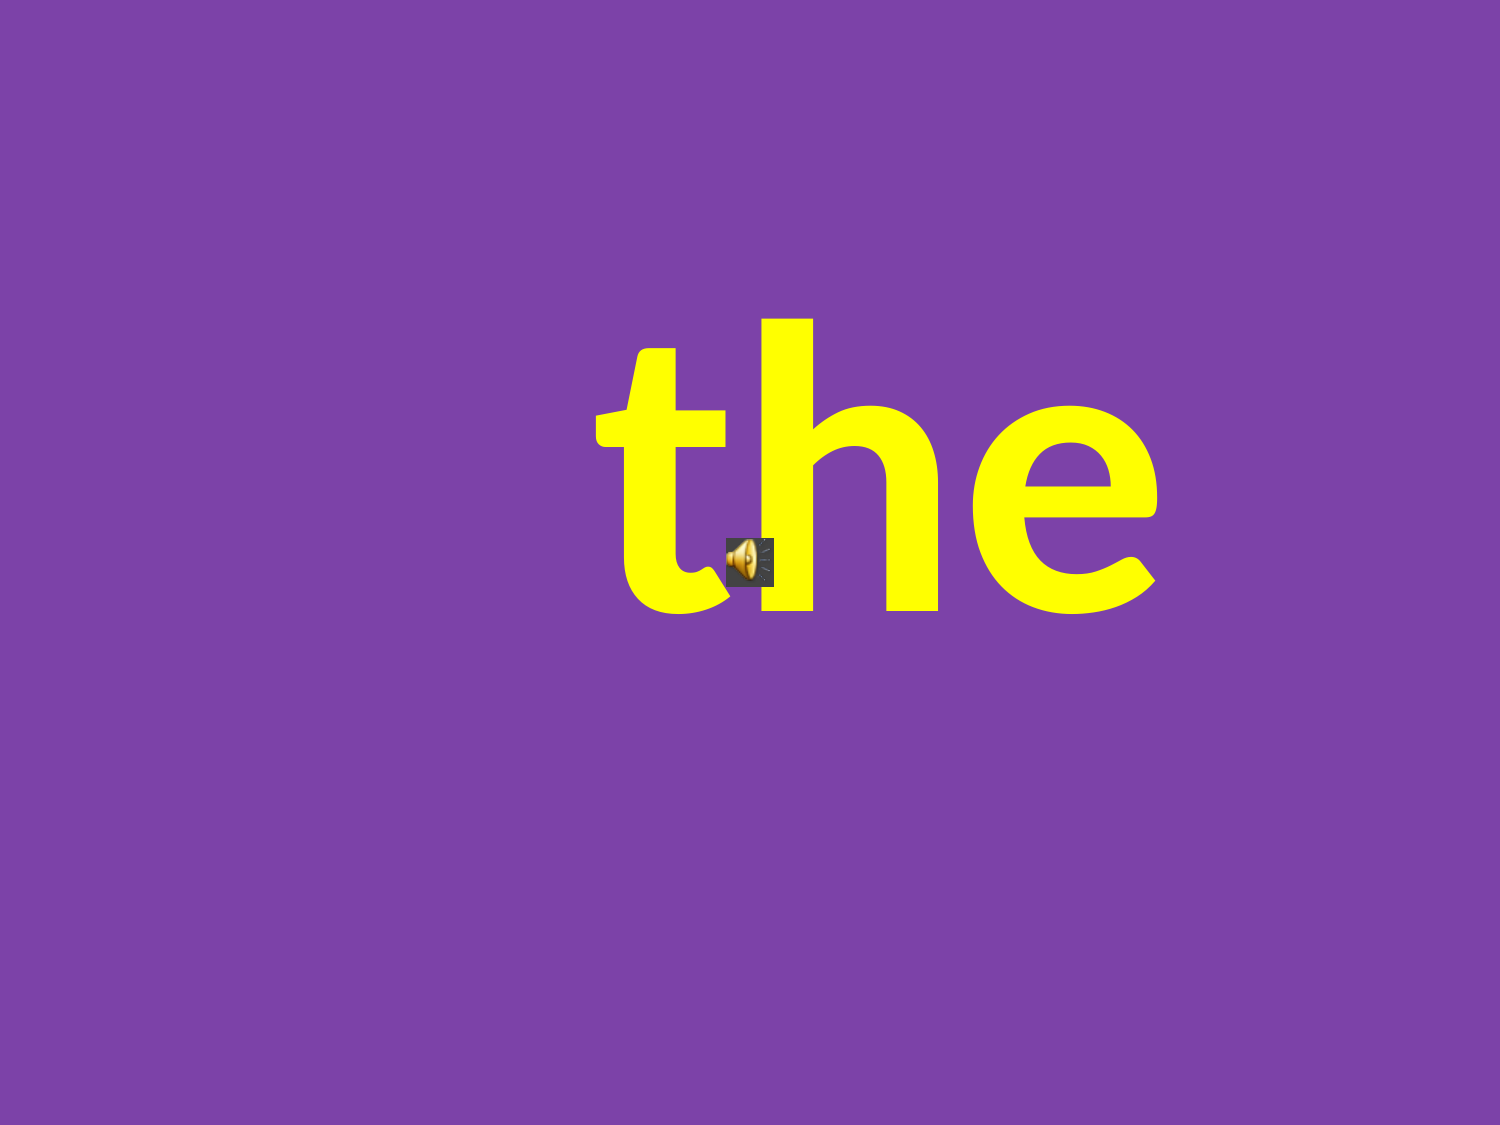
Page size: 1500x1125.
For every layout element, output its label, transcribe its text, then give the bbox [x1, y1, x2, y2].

text_box the [512, 187, 1250, 703]
picture [724, 537, 776, 588]
